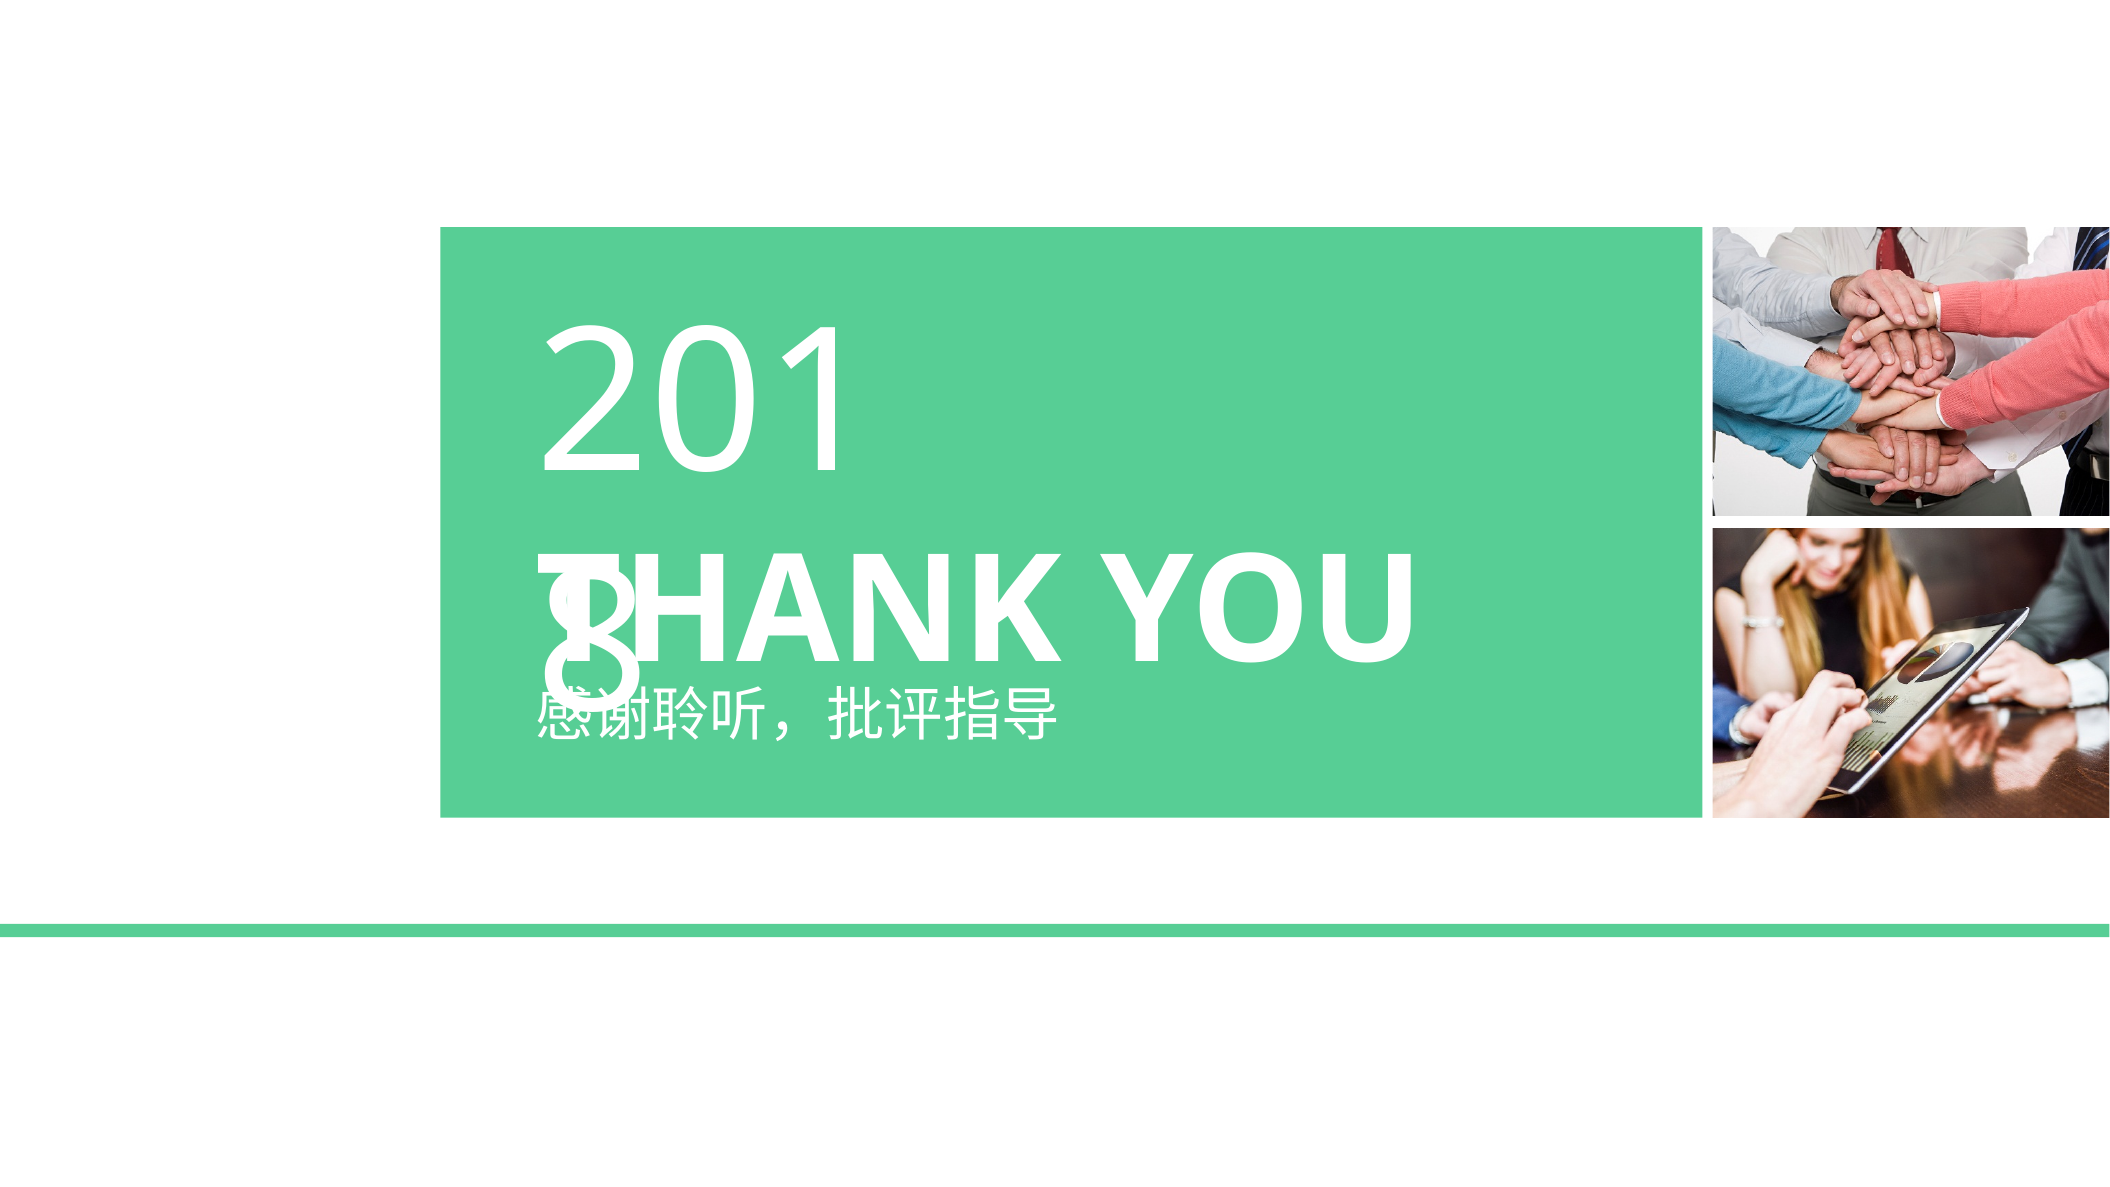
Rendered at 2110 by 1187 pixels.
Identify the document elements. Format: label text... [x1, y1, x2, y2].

text_box [440, 227, 1703, 818]
text_box [1712, 528, 2110, 818]
text_box 感谢聆听，批评指导 [937, 677, 1079, 748]
text_box [0, 923, 2110, 938]
text_box THANK YOU [937, 511, 1504, 692]
text_box 2018 [535, 269, 937, 750]
text_box [1712, 227, 2110, 516]
